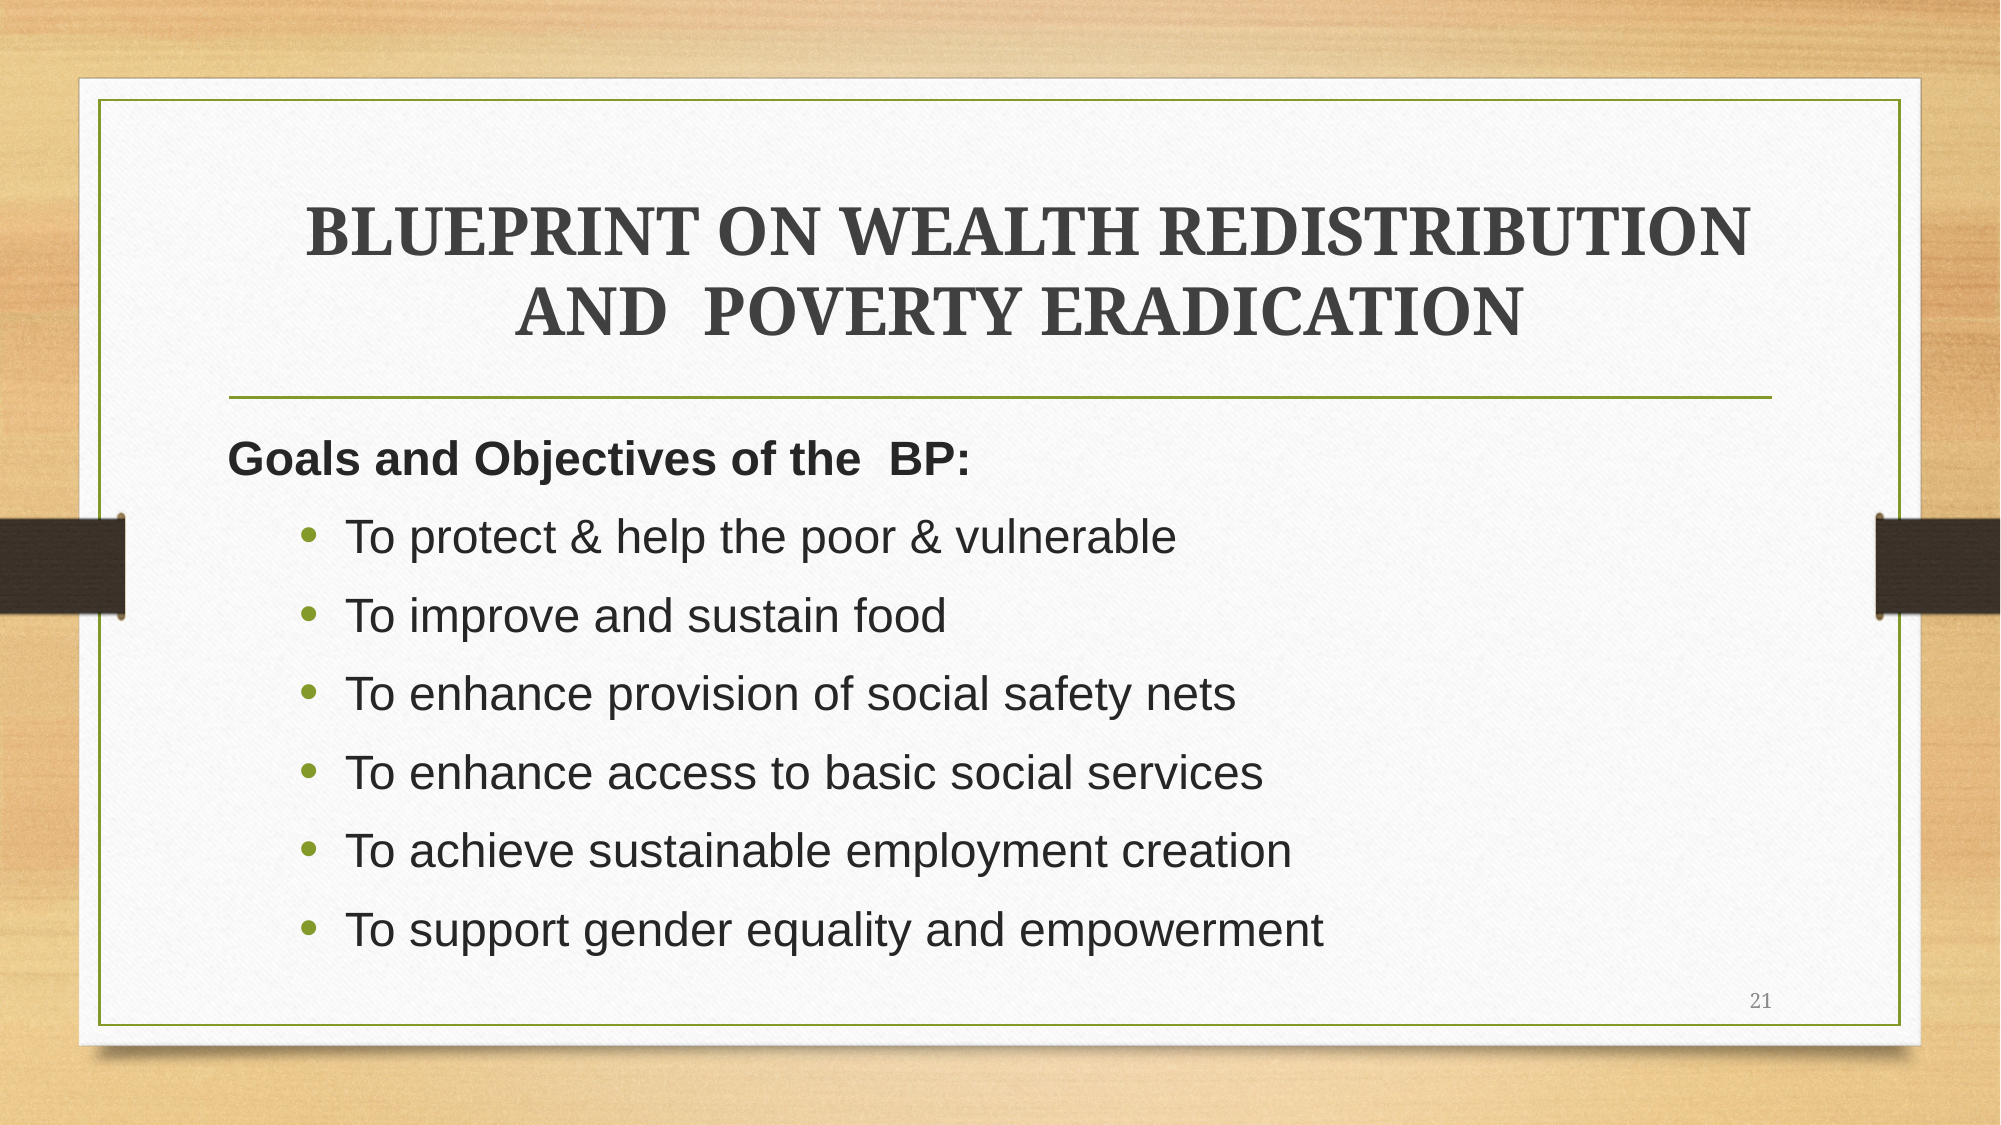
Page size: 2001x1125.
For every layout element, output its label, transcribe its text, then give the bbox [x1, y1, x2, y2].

picture [0, 0, 2001, 1125]
slide_number 21 [1698, 979, 1788, 1025]
title BLUEPRINT ON WEALTH REDISTRIBUTION AND POVERTY ERADICATION [225, 175, 1833, 363]
list Goals and Objectives of the BP: To protect & help the poor & vulnerable To improve and sustain food To enhance provision of social safety nets To enhance access to basic social services To achieve sustainable employment creation To support gender equality and empowerment [212, 419, 1788, 964]
